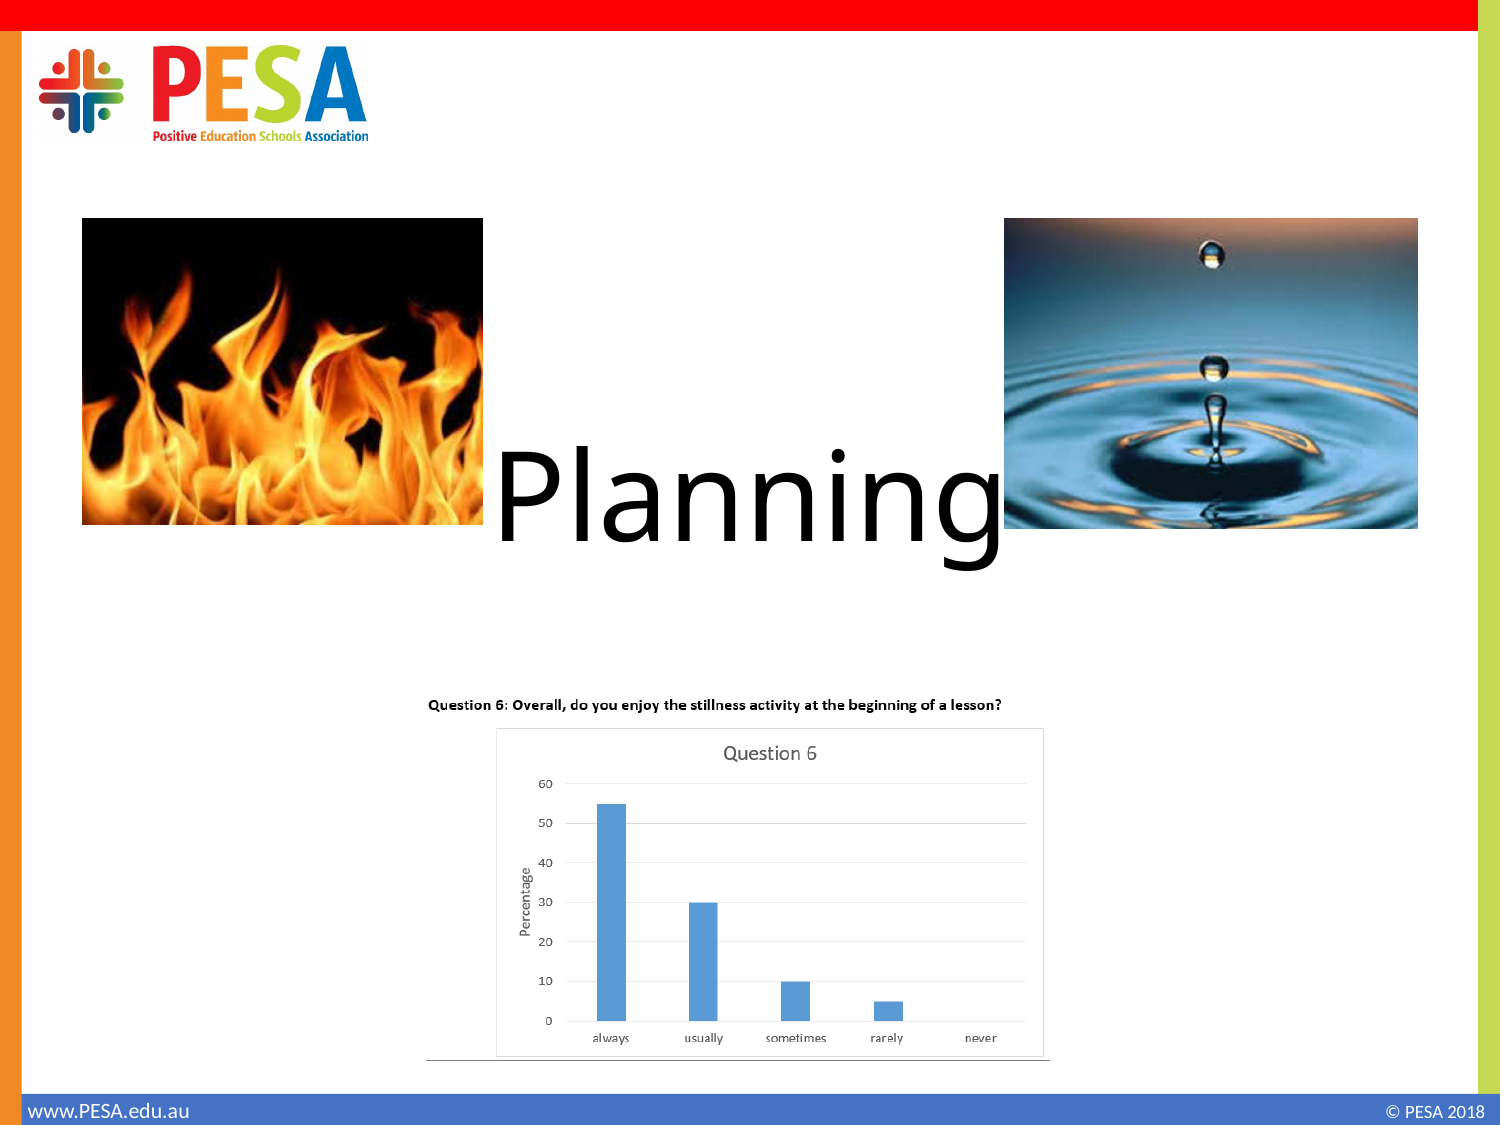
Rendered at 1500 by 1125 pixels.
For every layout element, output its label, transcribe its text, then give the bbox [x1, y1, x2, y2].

text_box www.PESA.edu.au © PESA 2018 [23, 1093, 1500, 1125]
text_box [0, 30, 23, 1125]
picture [39, 45, 368, 141]
picture [426, 694, 1050, 1061]
picture [82, 218, 483, 525]
picture [1004, 218, 1418, 529]
text_box [0, 0, 1477, 32]
text_box [1477, 0, 1500, 1093]
title Planning [112, 184, 1388, 576]
